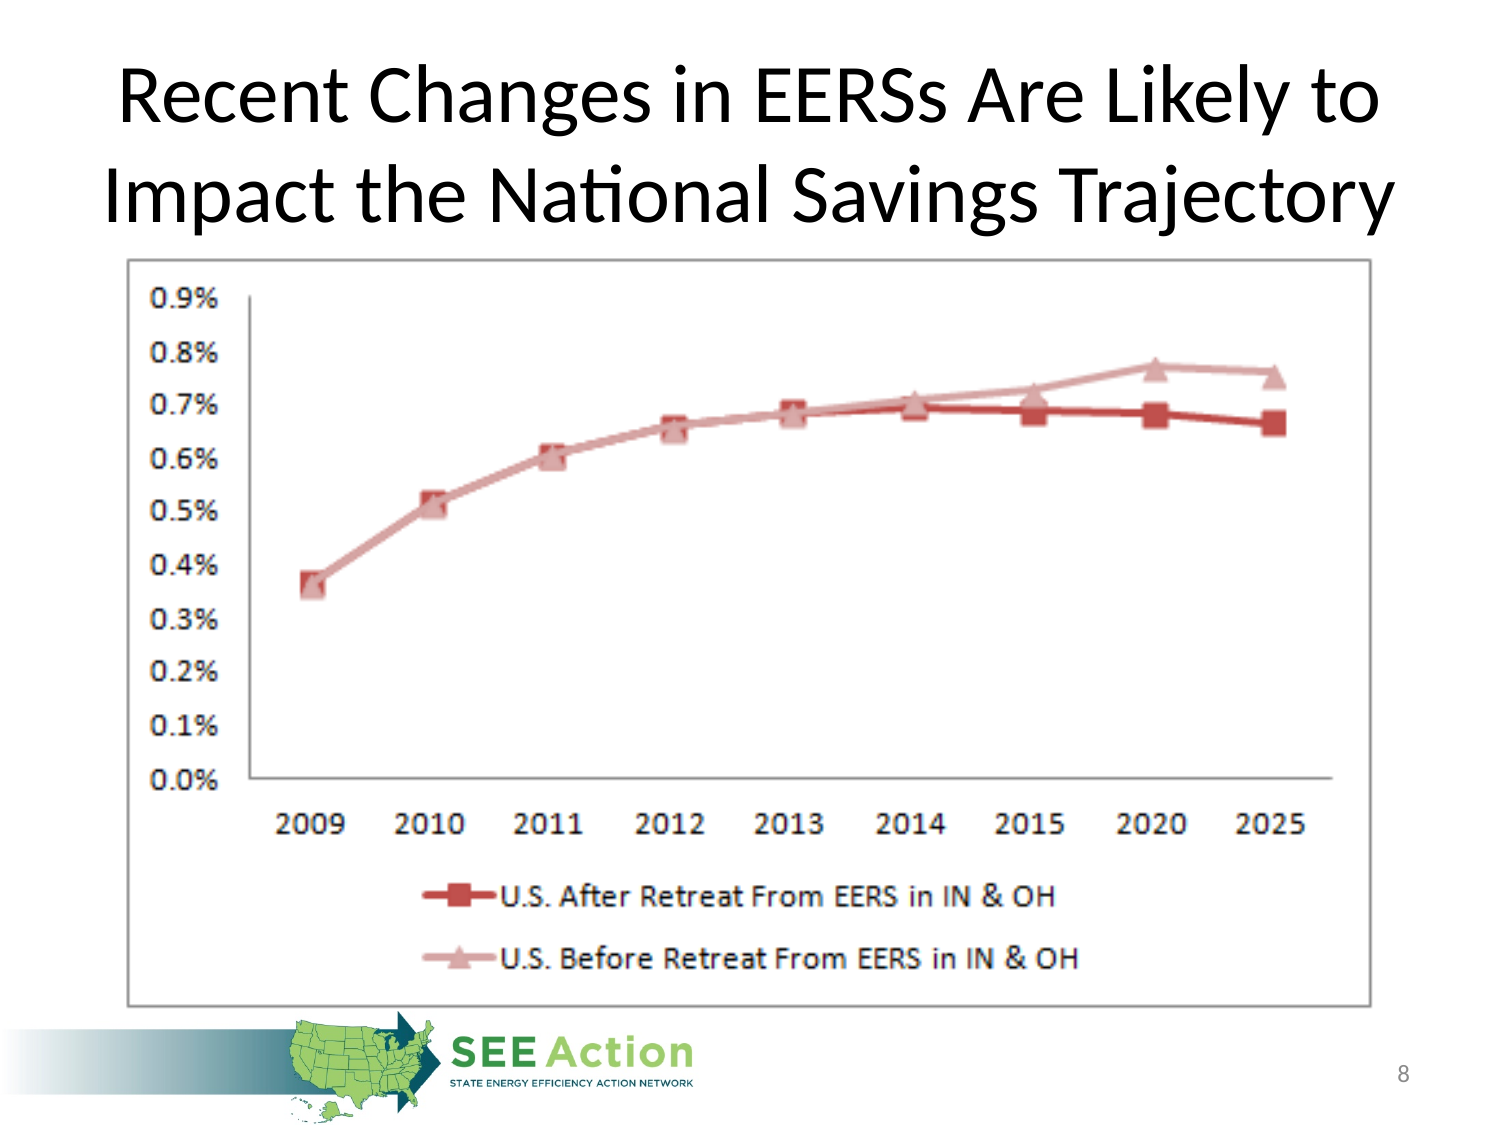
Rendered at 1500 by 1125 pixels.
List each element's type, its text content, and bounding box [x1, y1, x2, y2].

picture [0, 1010, 713, 1125]
title Recent Changes in EERSs Are Likely to Impact the National Savings Trajectory [74, 44, 1426, 233]
slide_number 7 [1074, 1042, 1425, 1103]
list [124, 256, 1376, 1011]
